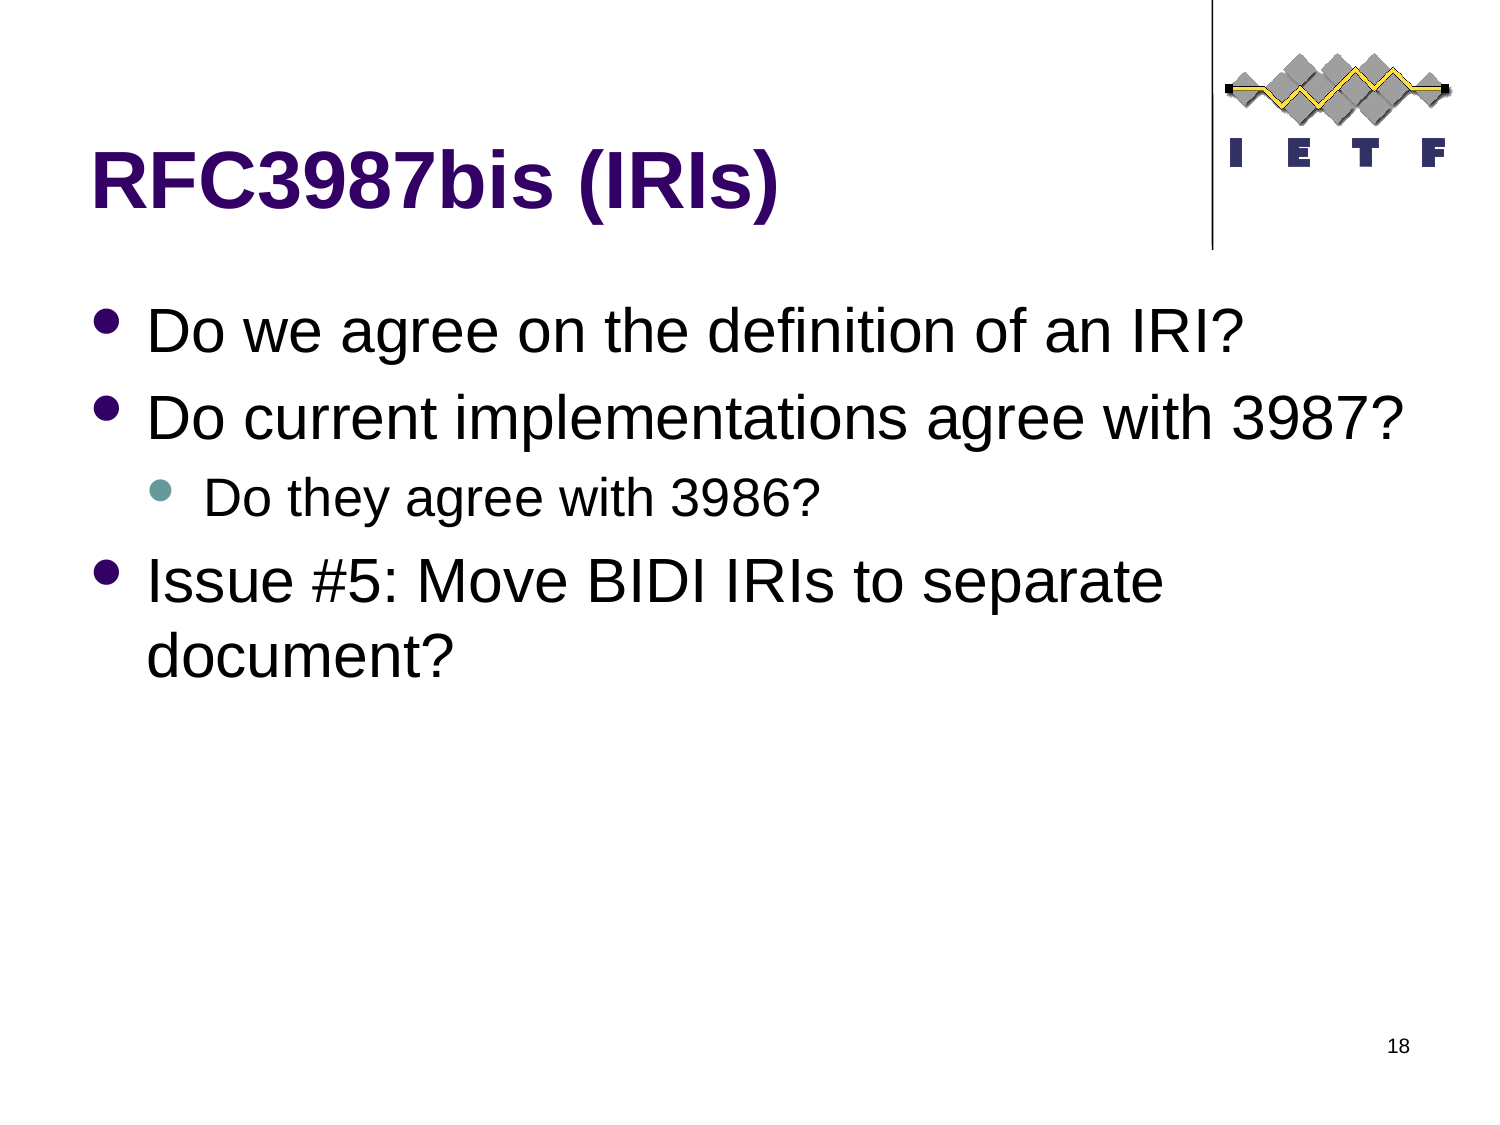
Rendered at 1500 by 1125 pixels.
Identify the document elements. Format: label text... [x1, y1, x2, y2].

title RFC3987bis (IRIs) [74, 19, 1201, 233]
picture [1212, 37, 1463, 181]
list Do we agree on the definition of an IRI? Do current implementations agree with 3987? Do they agree with 3986? Issue #5: Move BIDI IRIs to separate document? [74, 281, 1426, 1006]
slide_number 18 [1074, 1024, 1426, 1101]
